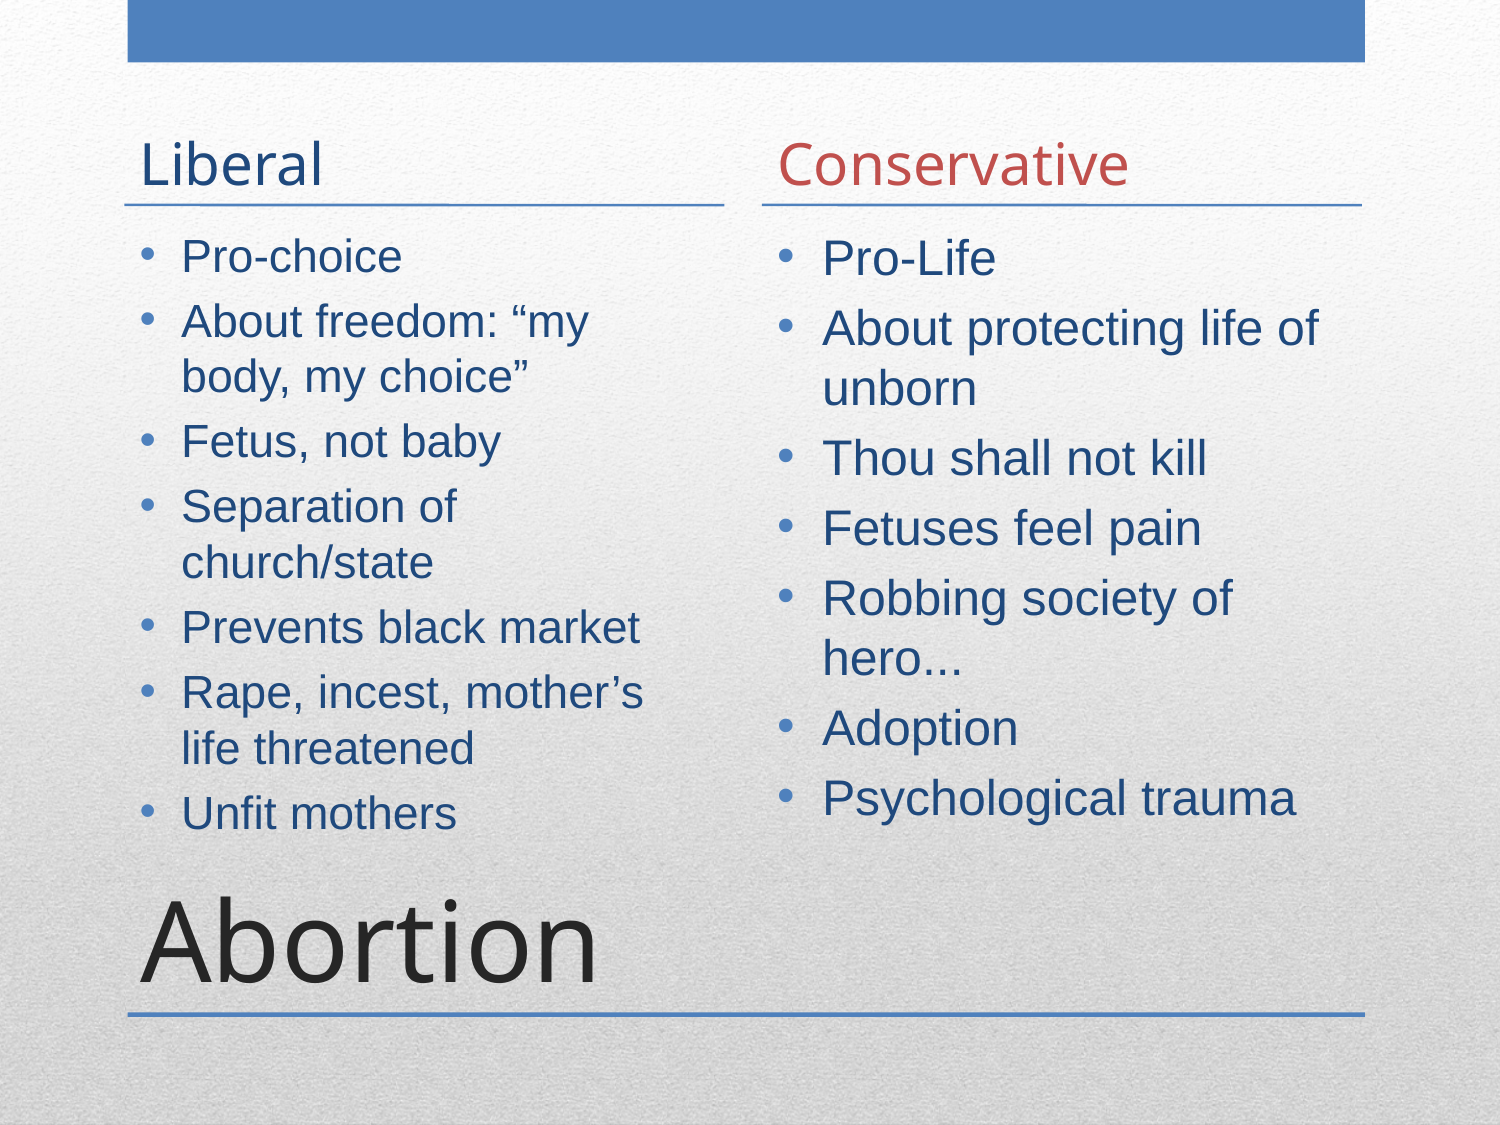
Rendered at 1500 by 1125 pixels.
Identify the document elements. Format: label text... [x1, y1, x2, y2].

list Conservative [761, 99, 1362, 205]
list Pro-Life About protecting life of unborn Thou shall not kill Fetuses feel pain Robbing society of hero... Adoption Psychological trauma [761, 218, 1362, 863]
list Liberal [124, 99, 725, 205]
list Pro-choice About freedom: “my body, my choice” Fetus, not baby Separation of church/state Prevents black market Rape, incest, mother’s life threatened Unfit mothers [124, 218, 725, 850]
title Abortion [125, 750, 1238, 1013]
